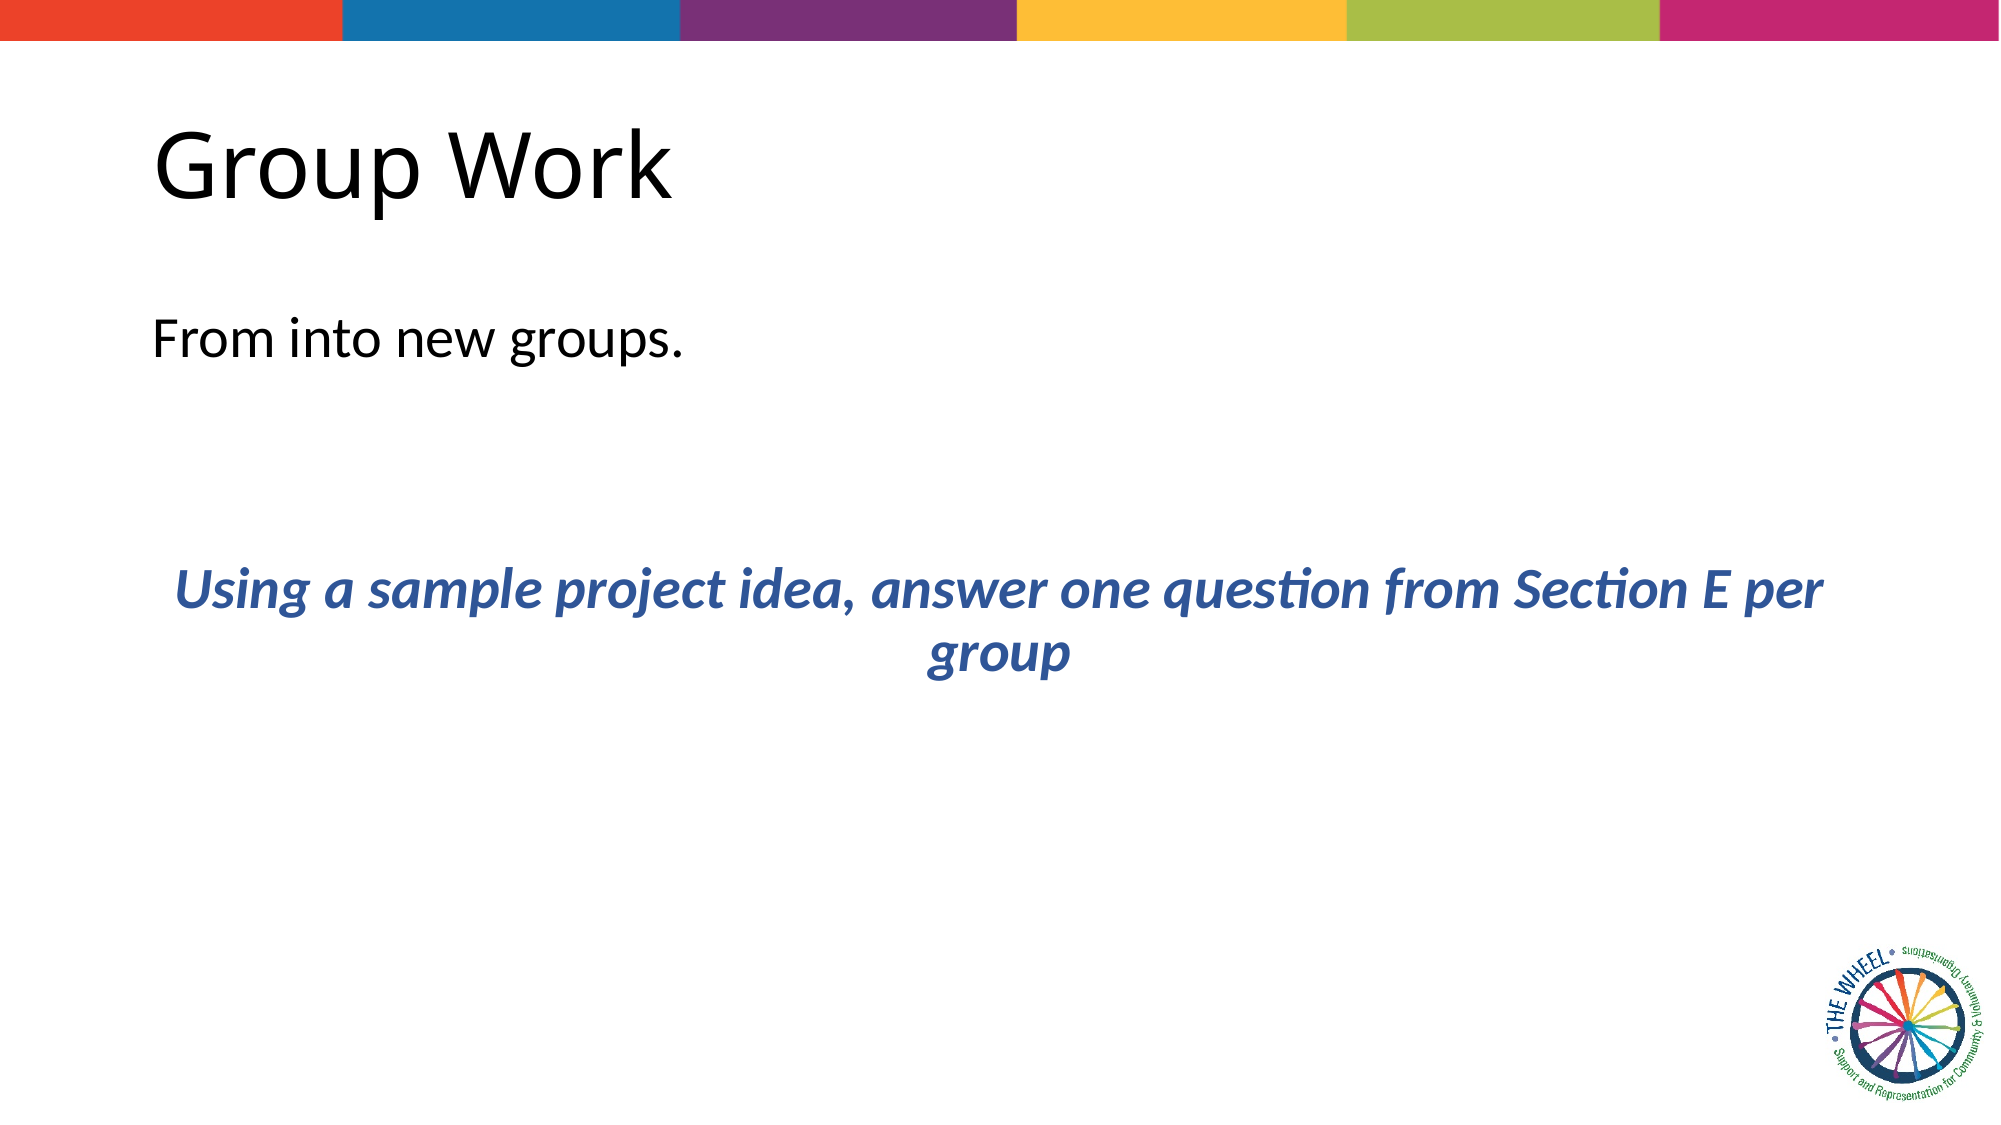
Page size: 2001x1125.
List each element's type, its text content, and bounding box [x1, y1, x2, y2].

list From into new groups. Using a sample project idea, answer one question from Section E per group [137, 299, 1863, 1014]
title Group Work [137, 59, 1863, 278]
picture [1825, 944, 1984, 1103]
picture [0, 0, 2000, 41]
